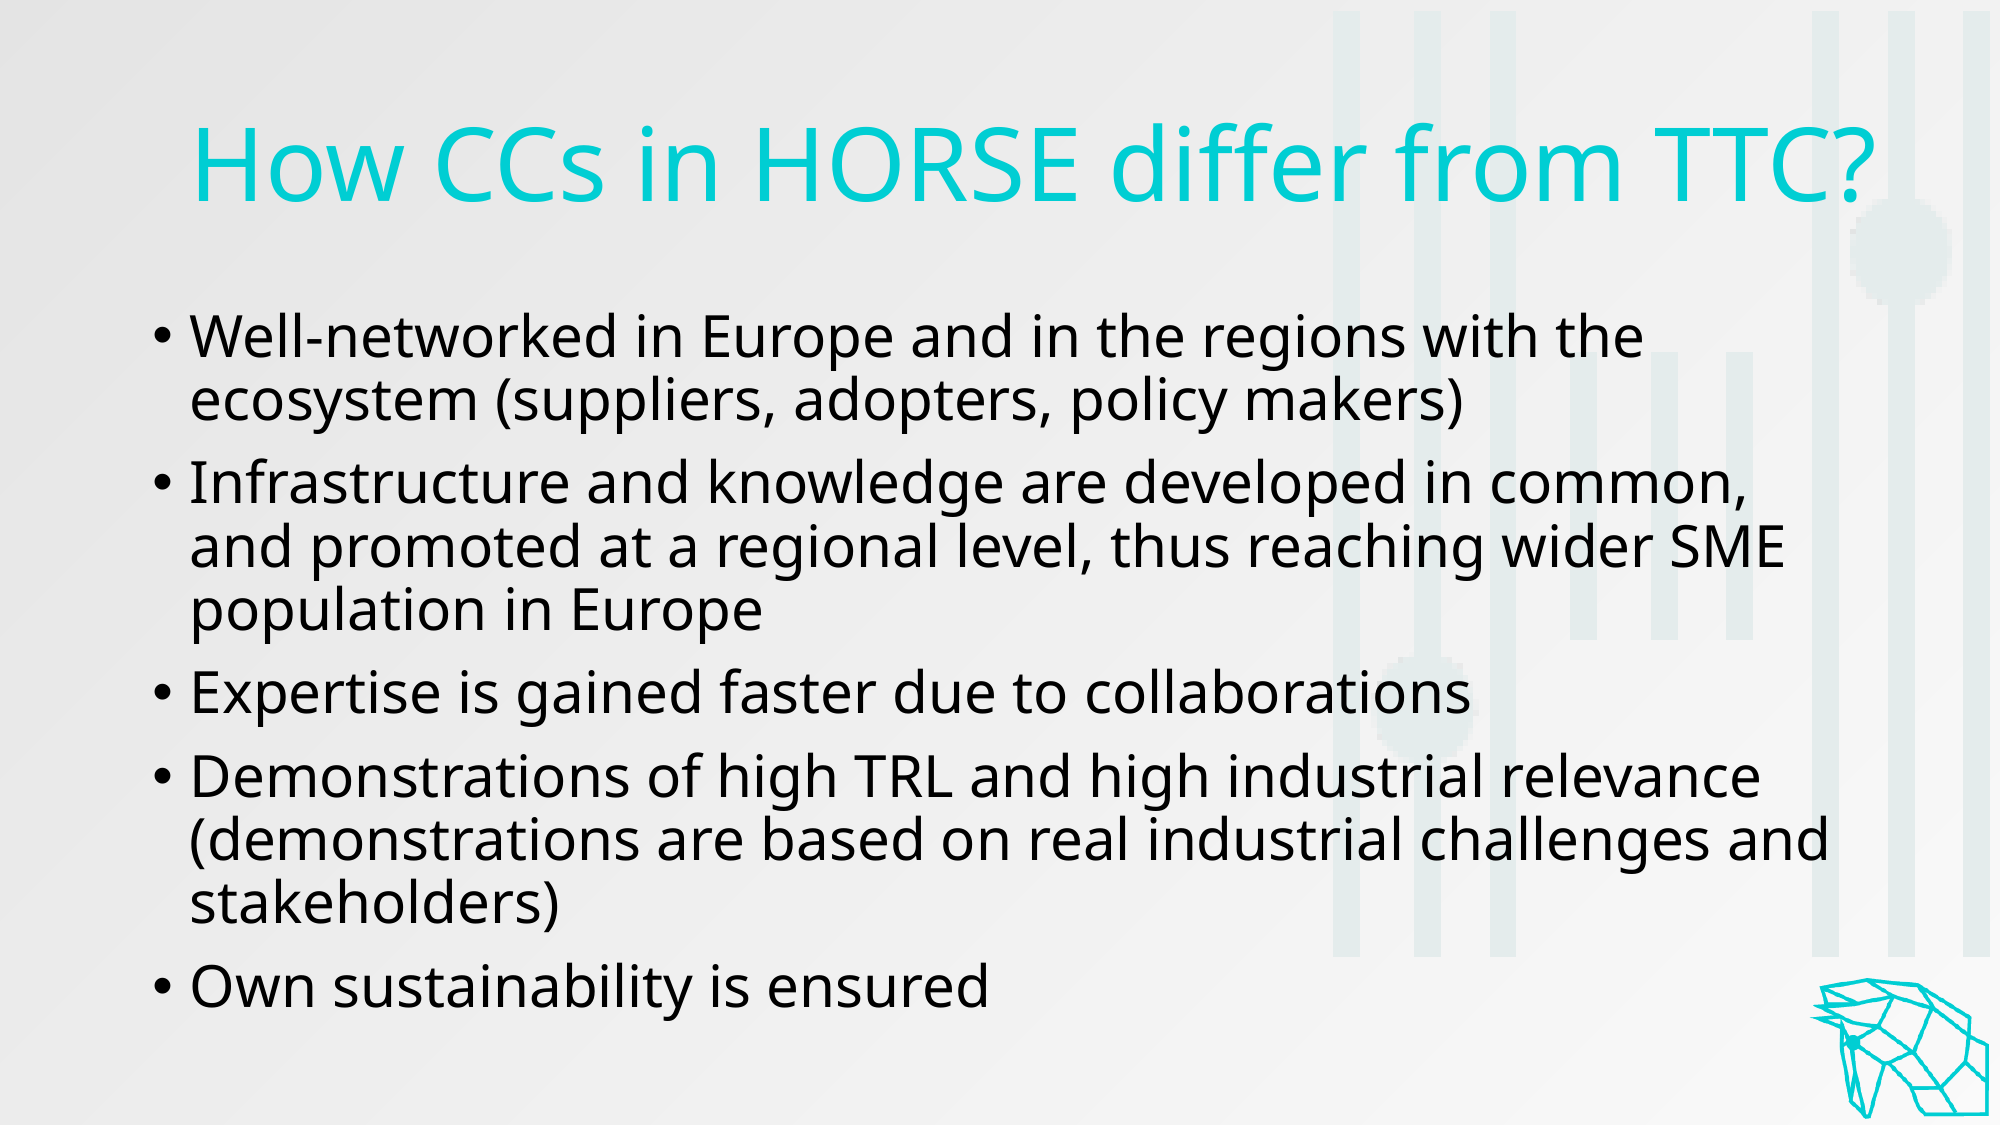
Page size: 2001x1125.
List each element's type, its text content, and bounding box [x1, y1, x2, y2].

picture [1806, 966, 2000, 1125]
title How CCs in HORSE differ from TTC? [137, 59, 1931, 278]
list Well-networked in Europe and in the regions with the ecosystem (suppliers, adopters, policy makers) Infrastructure and knowledge are developed in common, and promoted at a regional level, thus reaching wider SME population in Europe Expertise is gained faster due to collaborations Demonstrations of high TRL and high industrial relevance (demonstrations are based on real industrial challenges and stakeholders) Own sustainability is ensured [137, 299, 1863, 1014]
